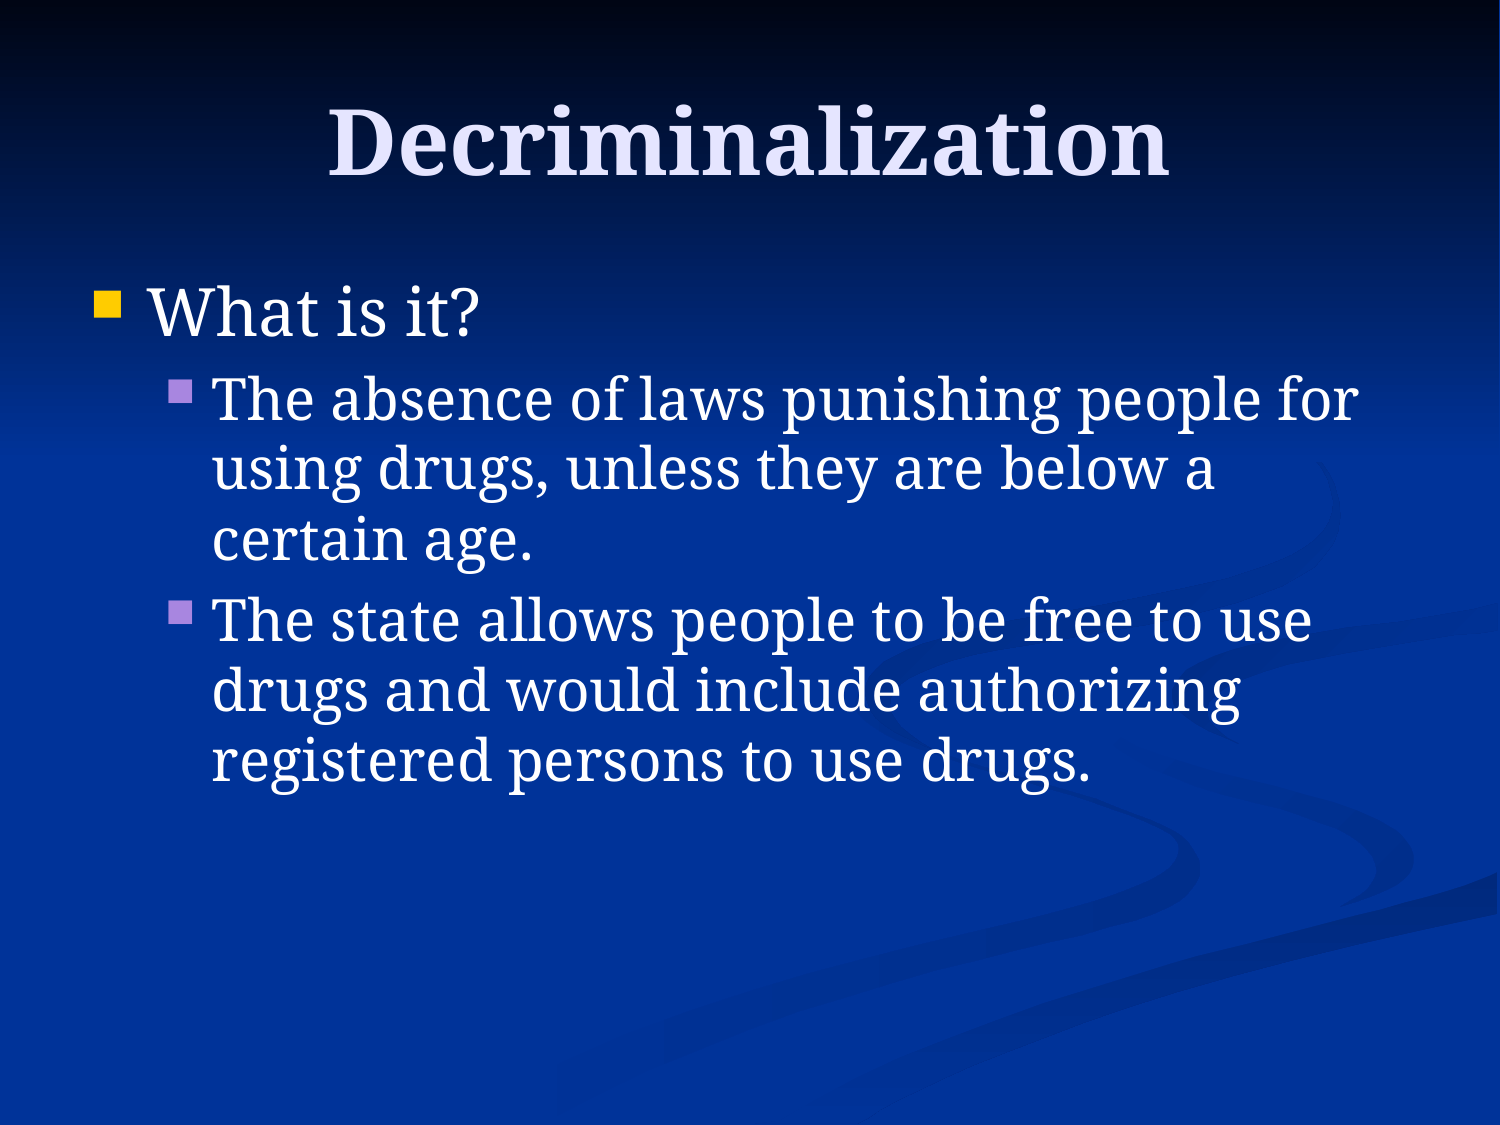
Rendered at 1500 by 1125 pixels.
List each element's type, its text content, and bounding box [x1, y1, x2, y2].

list What is it? The absence of laws punishing people for using drugs, unless they are below a certain age. The state allows people to be free to use drugs and would include authorizing registered persons to use drugs. [74, 262, 1426, 1006]
title Decriminalization [74, 44, 1426, 233]
